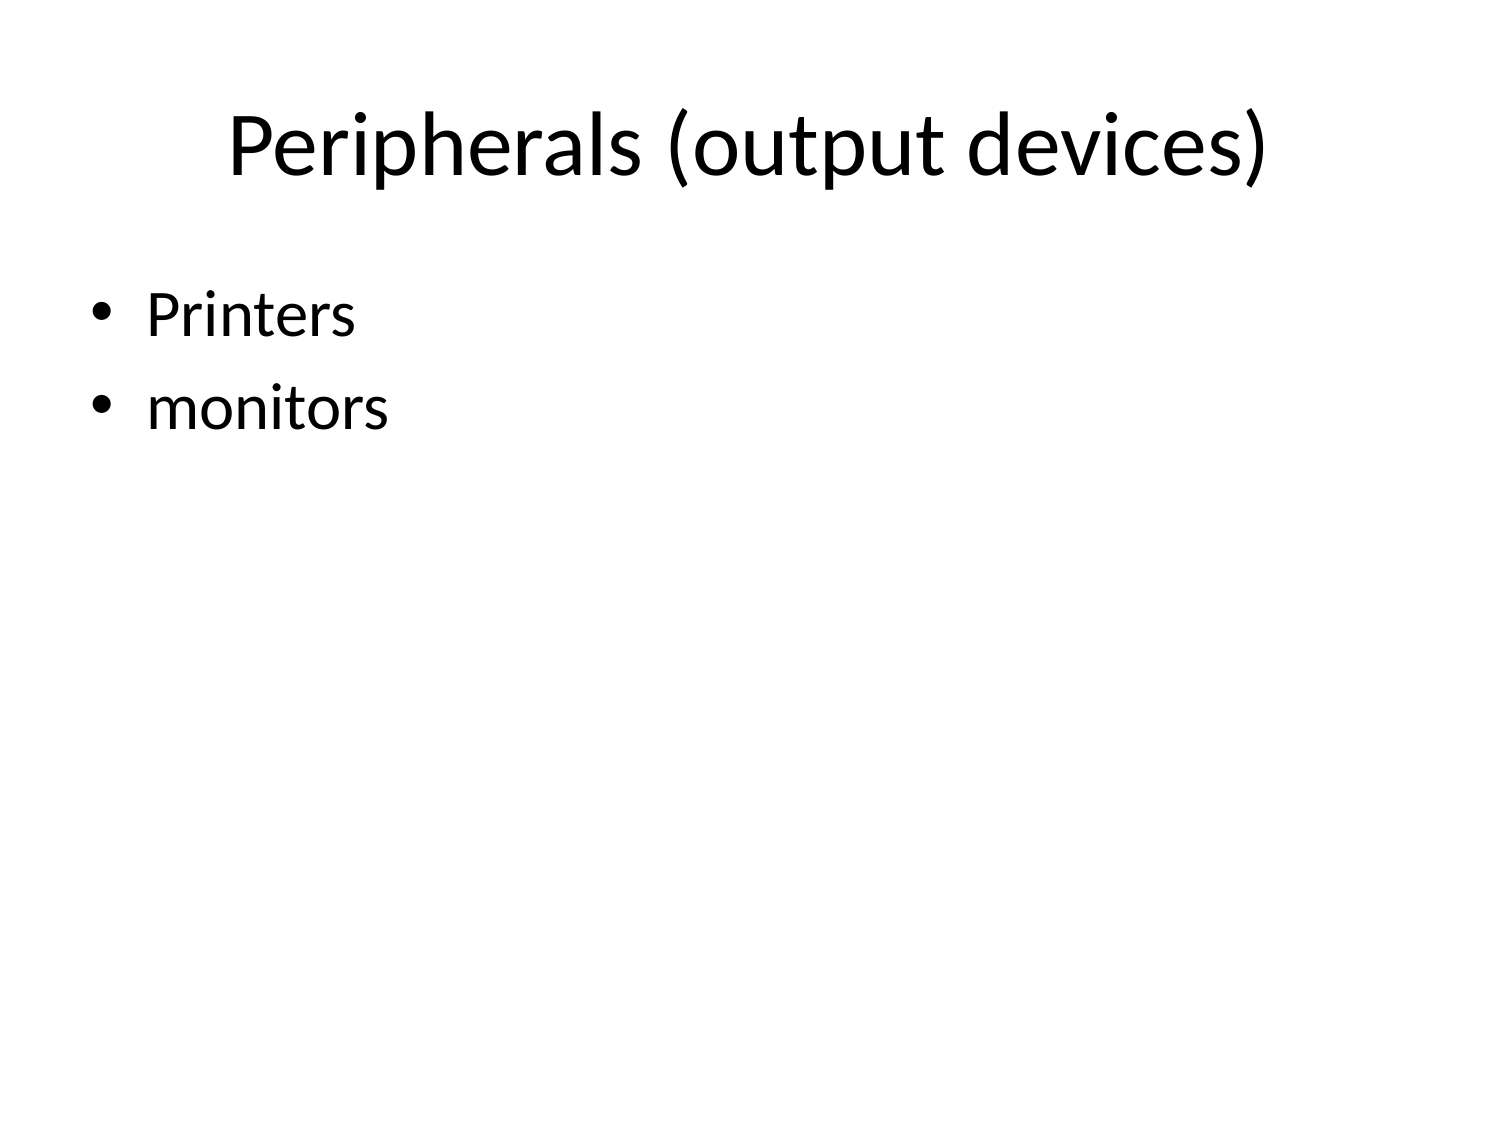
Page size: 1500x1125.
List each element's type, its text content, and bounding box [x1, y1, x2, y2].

title Peripherals (output devices) [75, 45, 1425, 233]
list Printers monitors [75, 262, 1425, 1005]
